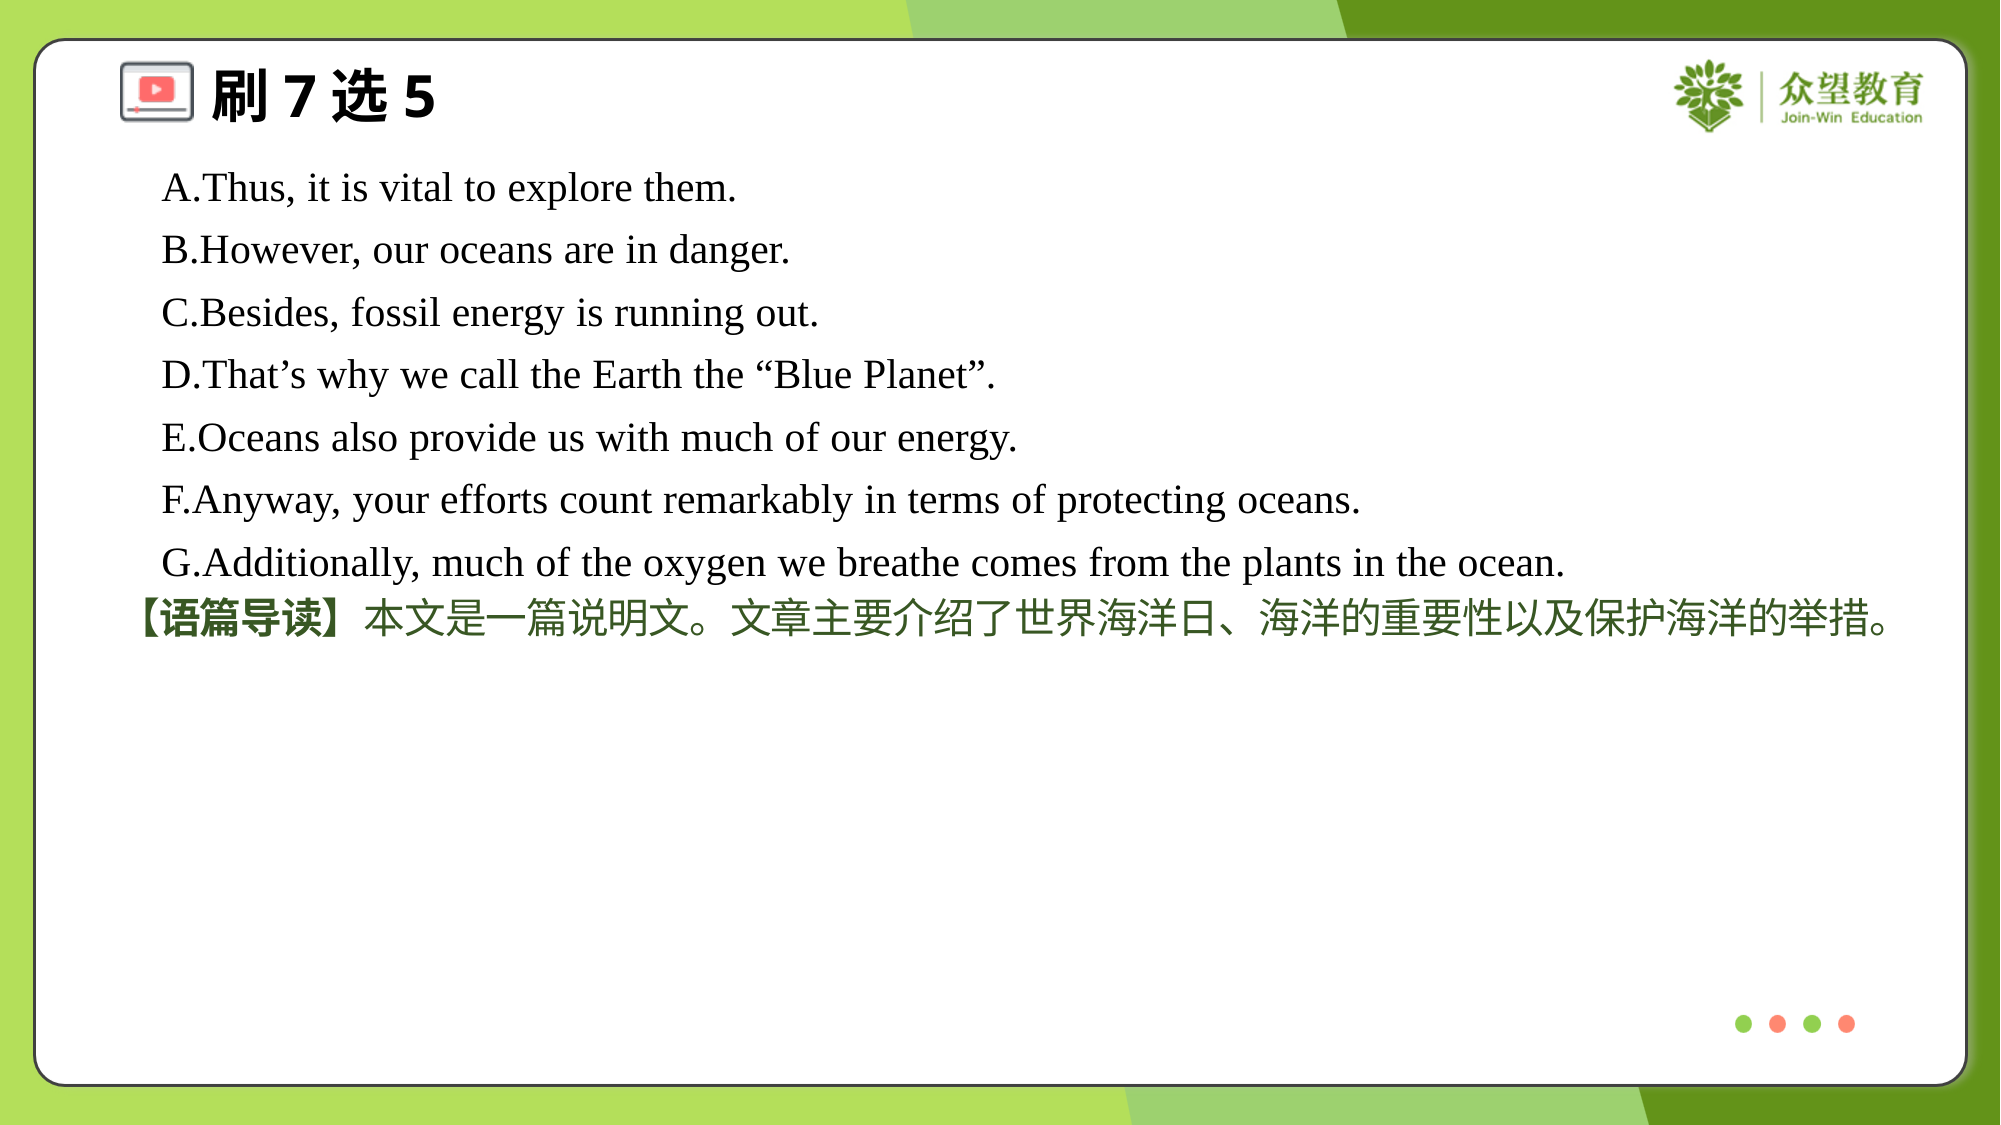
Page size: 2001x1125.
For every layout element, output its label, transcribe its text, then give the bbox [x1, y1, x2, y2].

picture [0, 0, 2000, 1125]
text_box A.Thus, it is vital to explore them. B.However, our oceans are in danger. C.Besides, fossil energy is running out. D.That’s why we call the Earth the “Blue Planet”. E.Oceans also provide us with much of our energy. F.Anyway, your efforts count remarkably in terms of protecting oceans. G.Additionally, much of the oxygen we breathe comes from the plants in the ocean. [118, 146, 1883, 579]
text_box 【语篇导读】本文是一篇说明文。文章主要介绍了世界海洋日、海洋的重要性以及保护海洋的举措。 [118, 579, 1925, 638]
